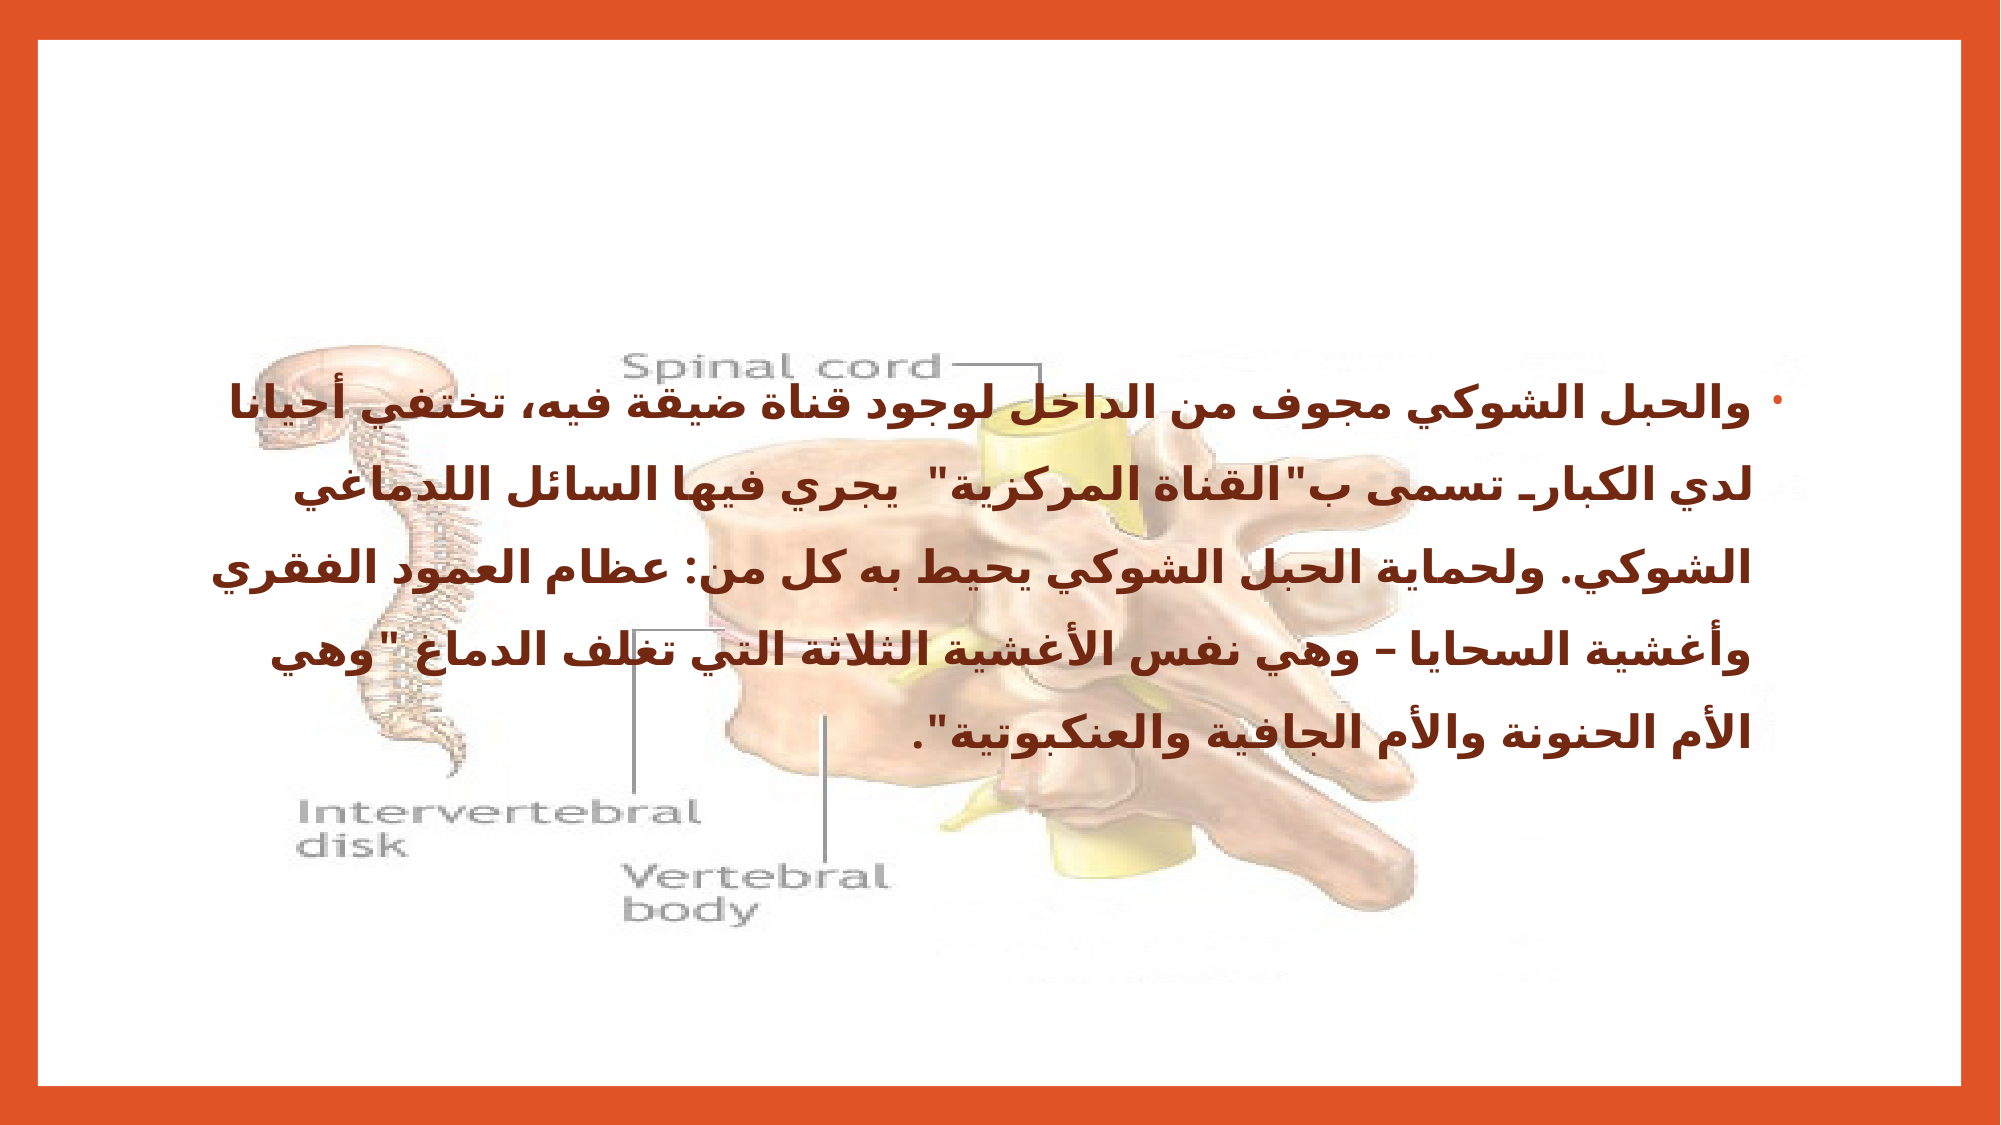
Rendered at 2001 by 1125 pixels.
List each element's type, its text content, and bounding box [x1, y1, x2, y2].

list والحبل الشوكي مجوف من الداخل لوجود قناة ضيقة فيه، تختفي أحيانا لدي الكبارـ تسمى ب"القناة المركزية" يجري فيها السائل اللدماغي الشوكي. ولحماية الحبل الشوكي يحيط به كل من: عظام العمود الفقري وأغشية السحايا – وهي نفس الأغشية الثلاثة التي تغلف الدماغ "وهي الأم الحنونة والأم الجافية والعنكبوتية". [187, 337, 1808, 1000]
